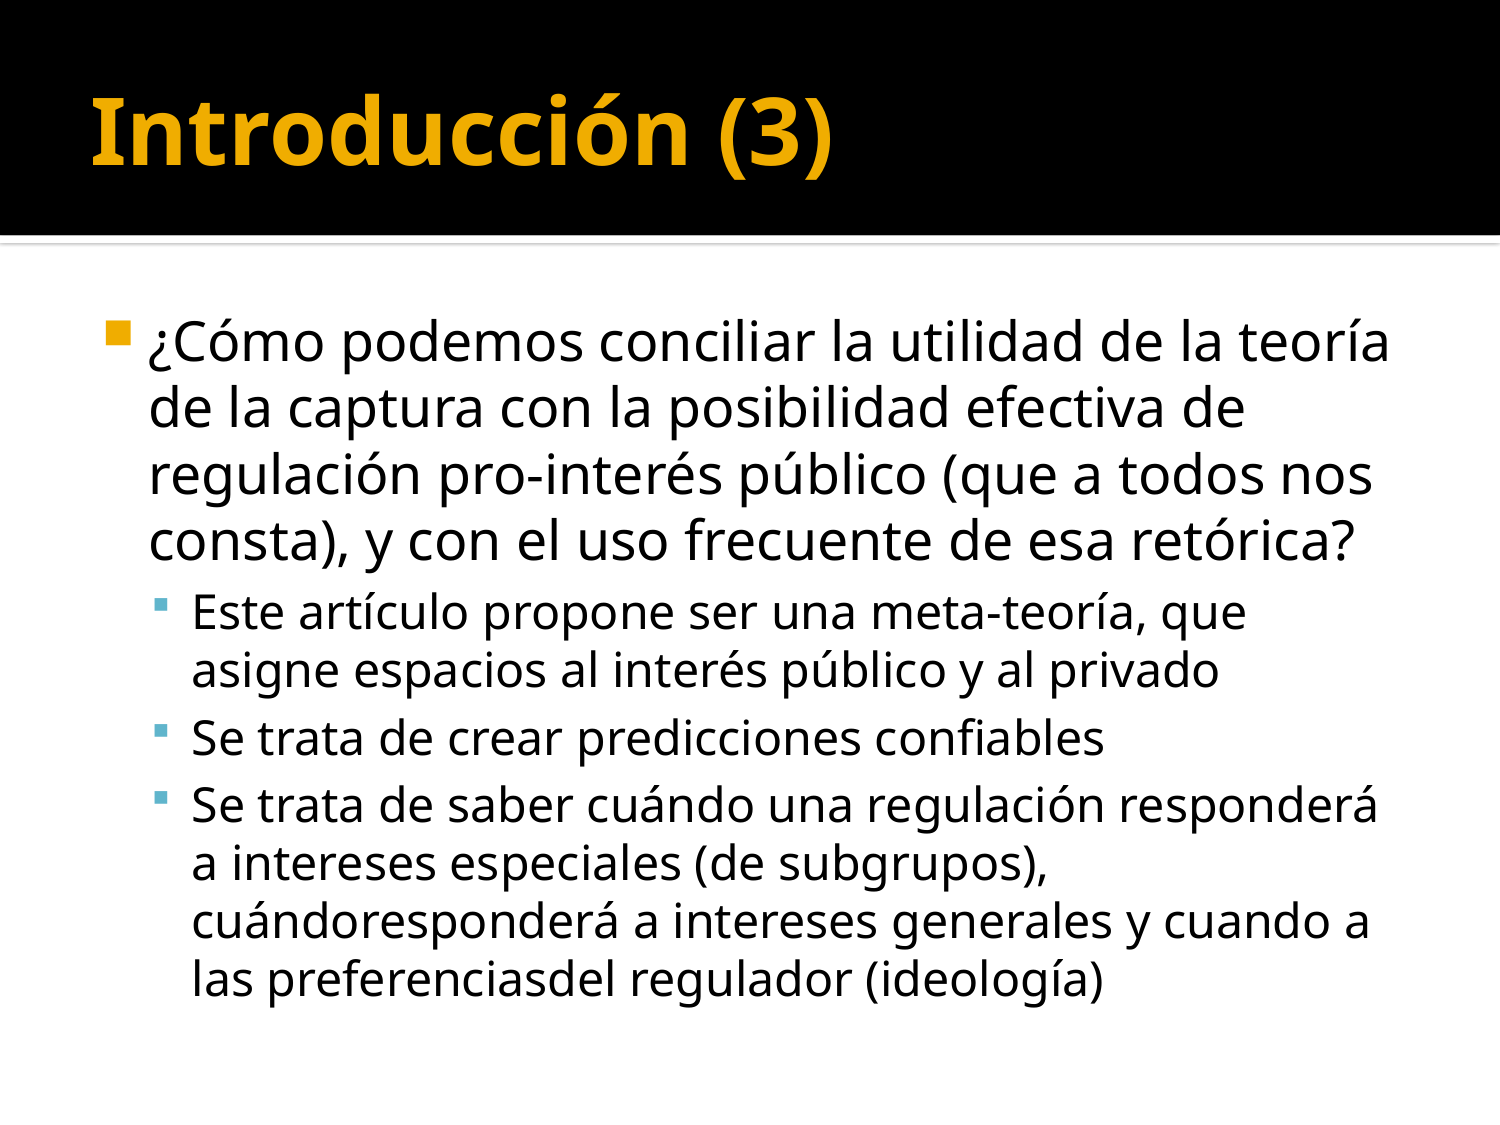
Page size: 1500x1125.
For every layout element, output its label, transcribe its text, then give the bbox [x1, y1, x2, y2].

title Introducción (3) [75, 25, 1425, 231]
list ¿Cómo podemos conciliar la utilidad de la teoría de la captura con la posibilidad efectiva de regulación pro-interés público (que a todos nos consta), y con el uso frecuente de esa retórica? Este artículo propone ser una meta-teoría, que asigne espacios al interés público y al privado Se trata de crear predicciones confiables Se trata de saber cuándo una regulación responderá a intereses especiales (de subgrupos), cuándoresponderá a intereses generales y cuando a las preferenciasdel regulador (ideología) [75, 291, 1425, 1050]
